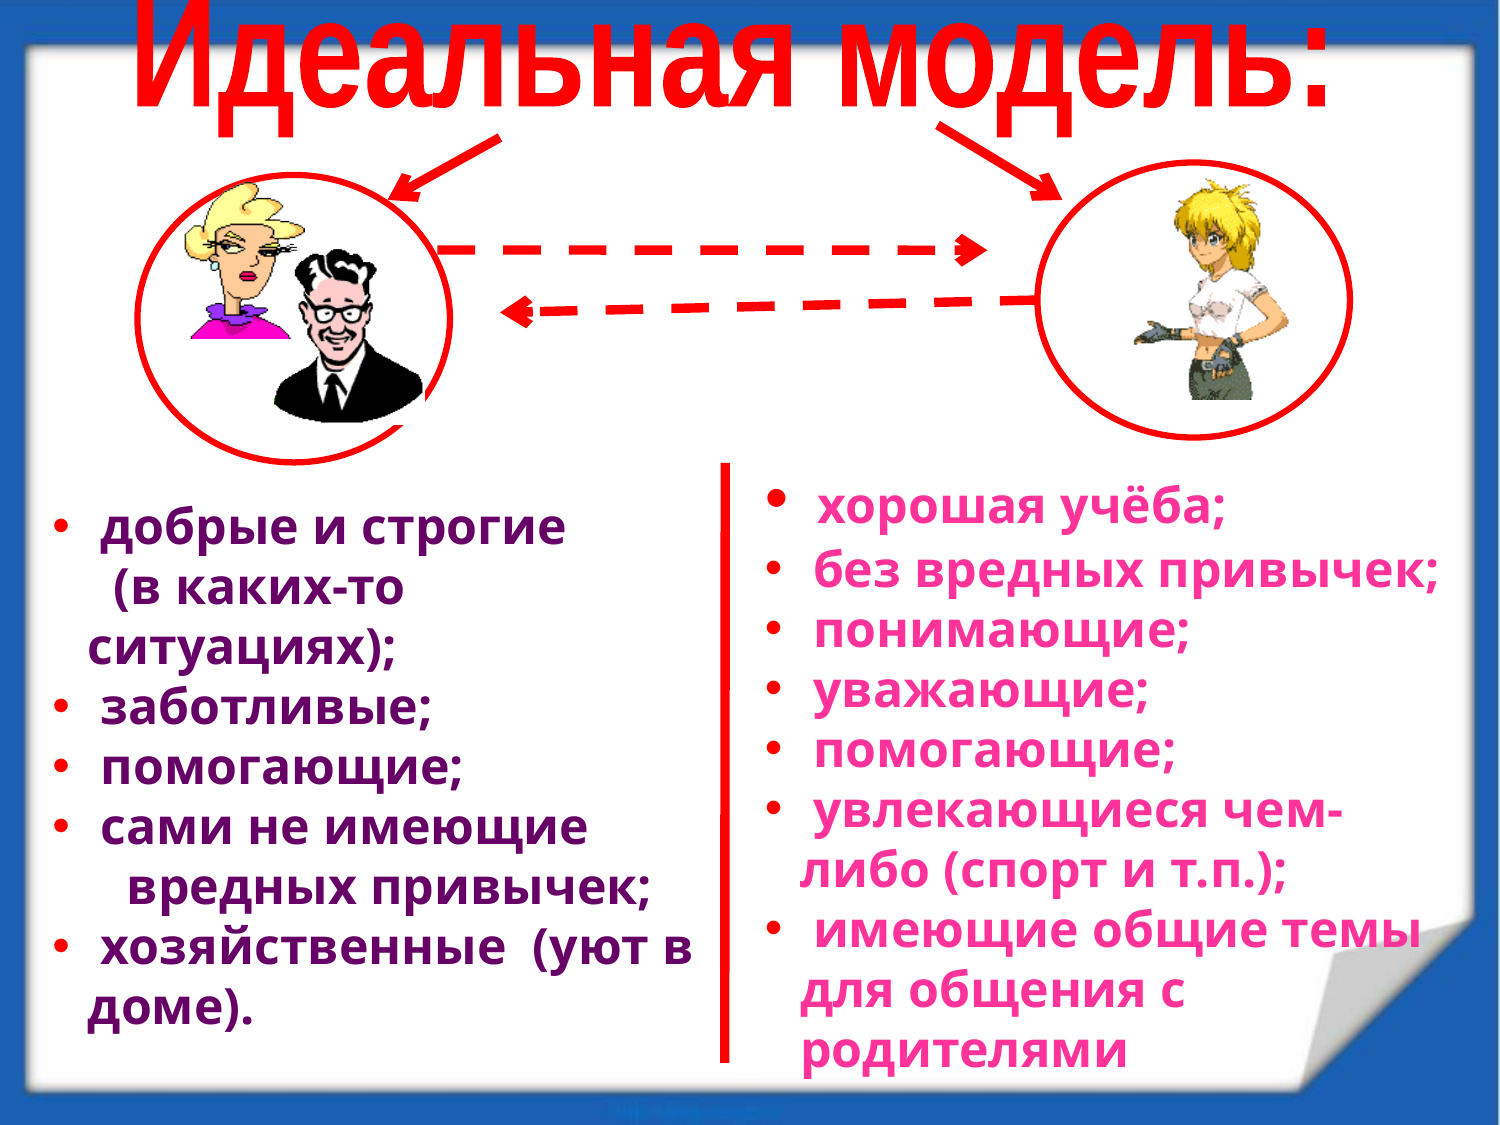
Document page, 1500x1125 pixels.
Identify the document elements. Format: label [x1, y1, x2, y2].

text_box [387, 137, 501, 201]
text_box [174, 162, 426, 426]
text_box [937, 124, 1063, 201]
picture [0, 0, 1500, 1125]
text_box [499, 299, 1038, 313]
